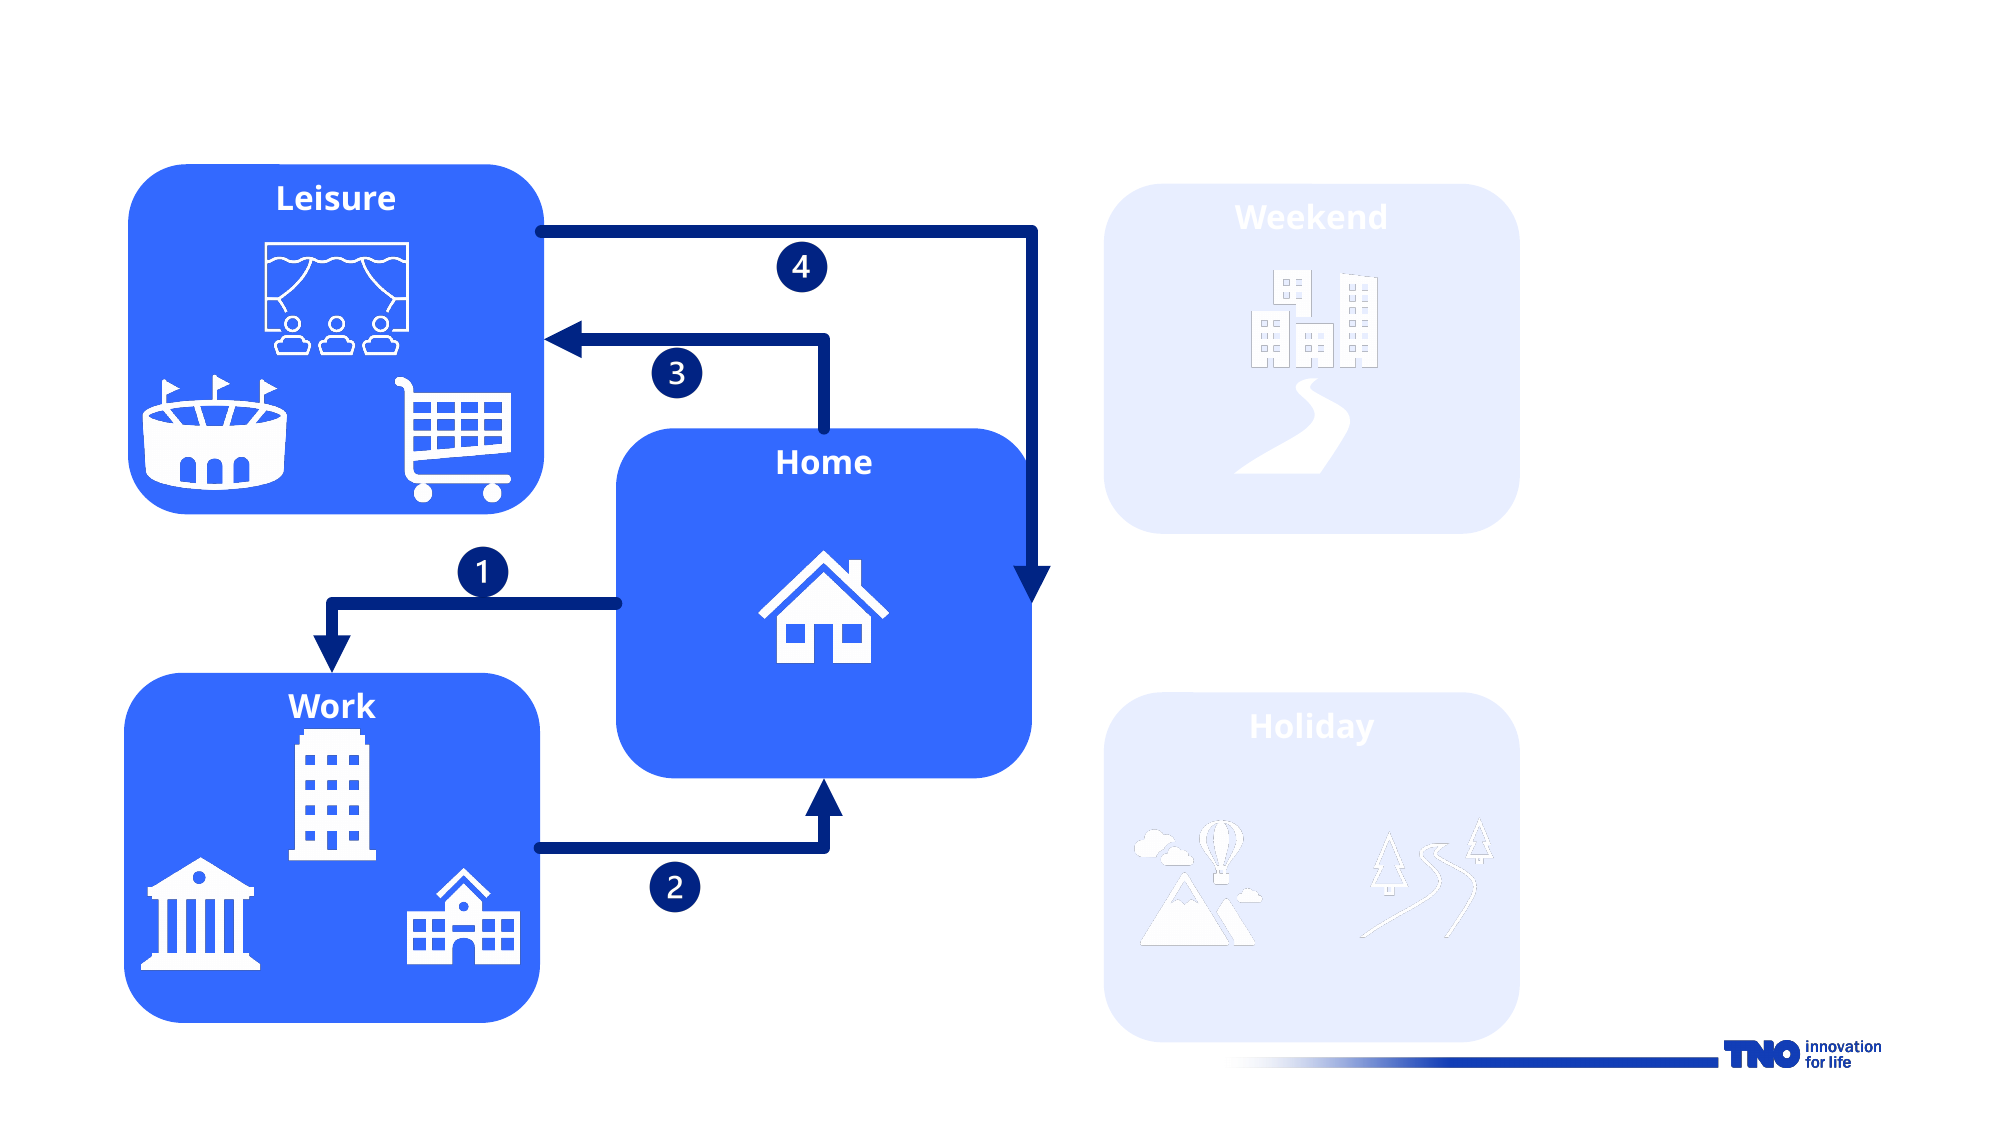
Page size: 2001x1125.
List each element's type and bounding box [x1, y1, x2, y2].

picture [451, 540, 515, 604]
picture [643, 855, 707, 919]
text_box [123, 164, 1520, 1043]
text_box [331, 603, 616, 673]
text_box [539, 778, 824, 848]
picture [1222, 1040, 1882, 1068]
text_box [541, 231, 1032, 604]
